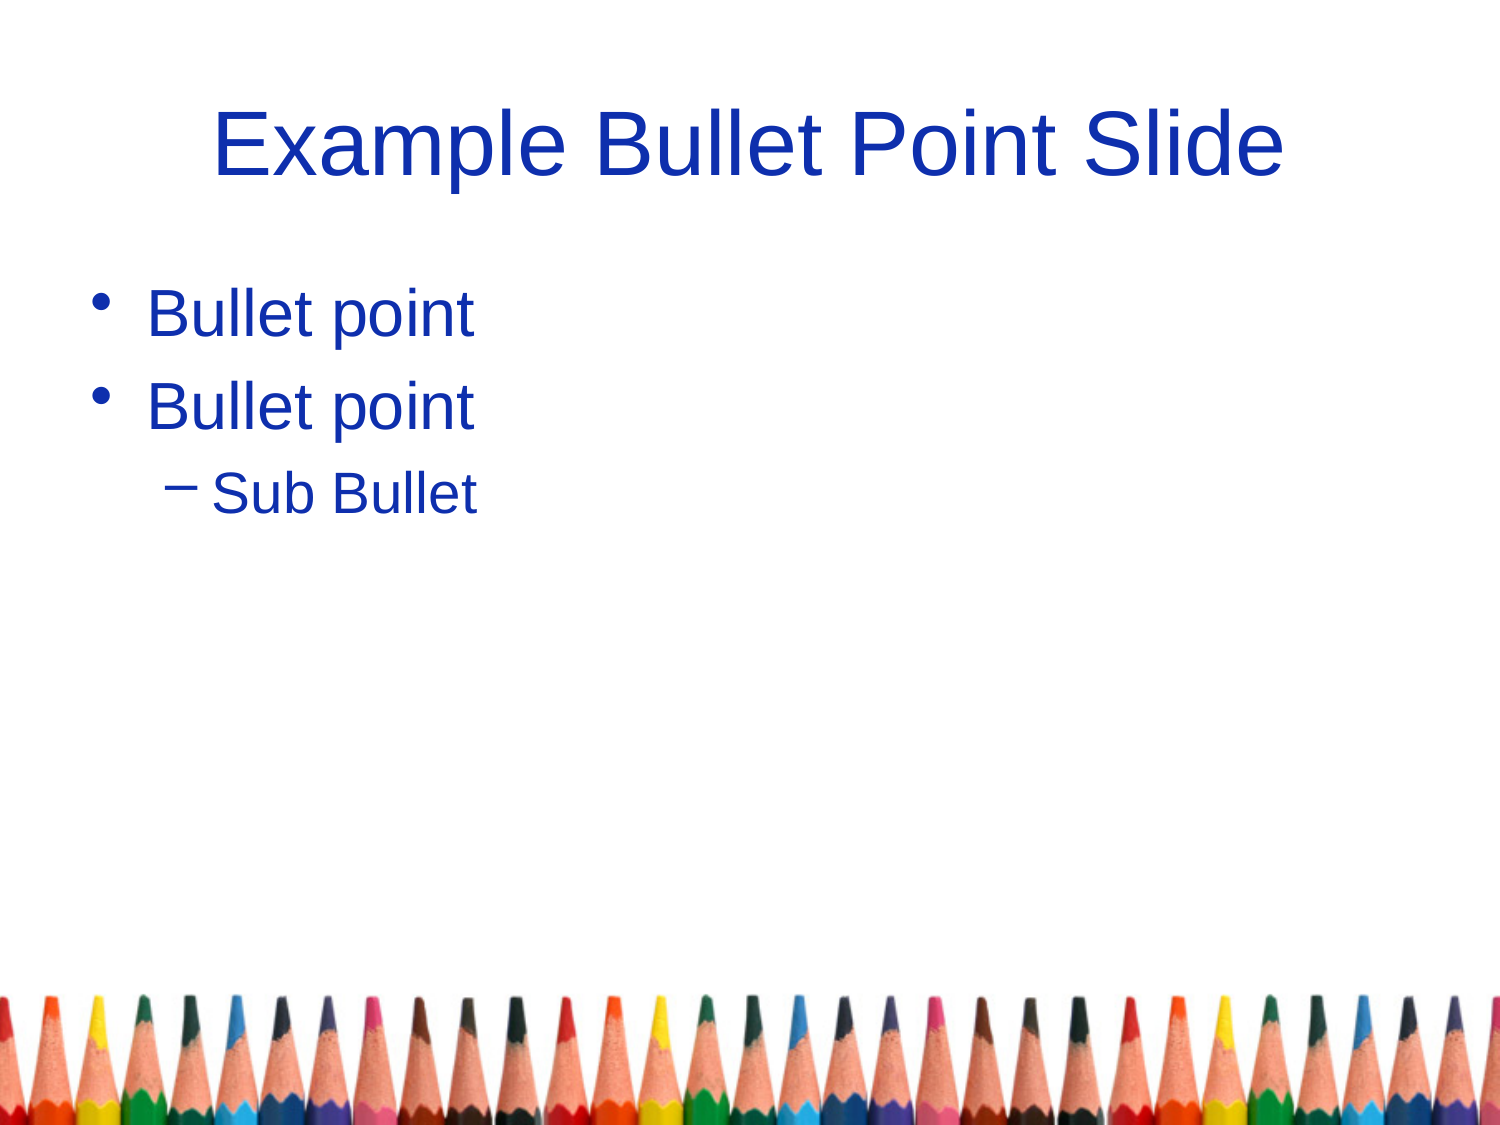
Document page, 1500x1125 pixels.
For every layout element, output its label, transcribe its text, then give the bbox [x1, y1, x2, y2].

title Example Bullet Point Slide [75, 45, 1425, 233]
picture [0, 0, 1500, 1125]
list Bullet point Bullet point Sub Bullet [75, 262, 1425, 1005]
